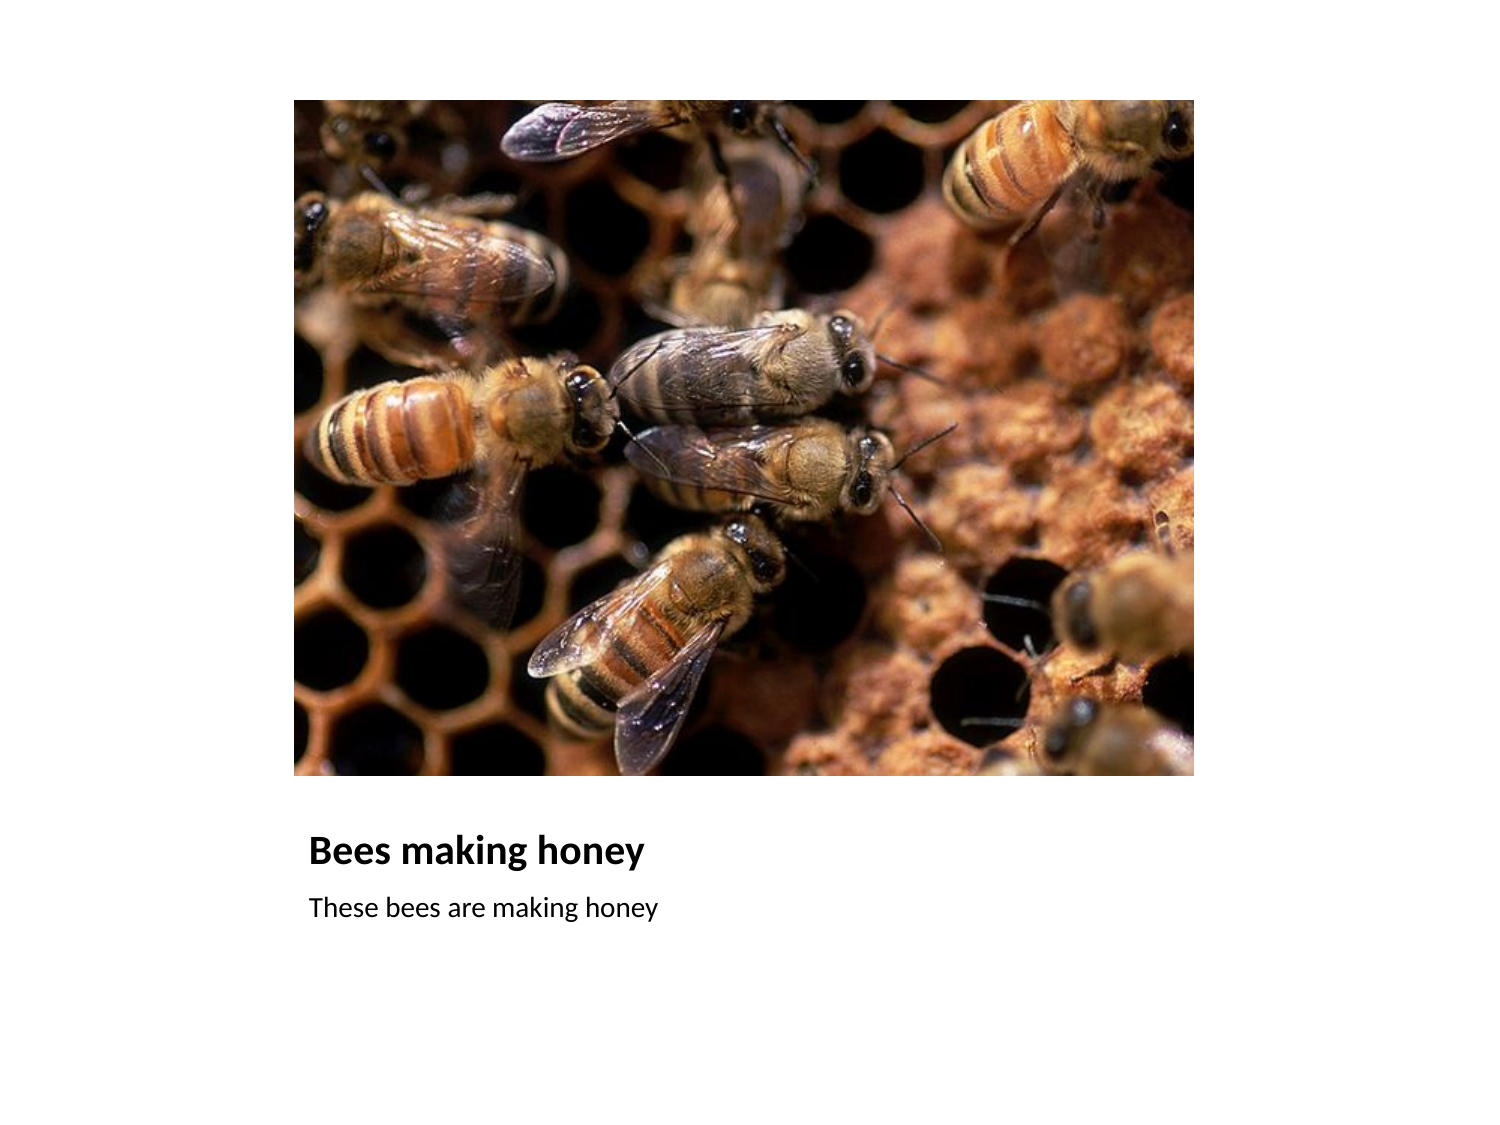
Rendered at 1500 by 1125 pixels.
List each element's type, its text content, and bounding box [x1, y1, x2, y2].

picture [293, 100, 1195, 776]
title Bees making honey [294, 787, 1194, 880]
list These bees are making honey [294, 880, 1194, 1013]
